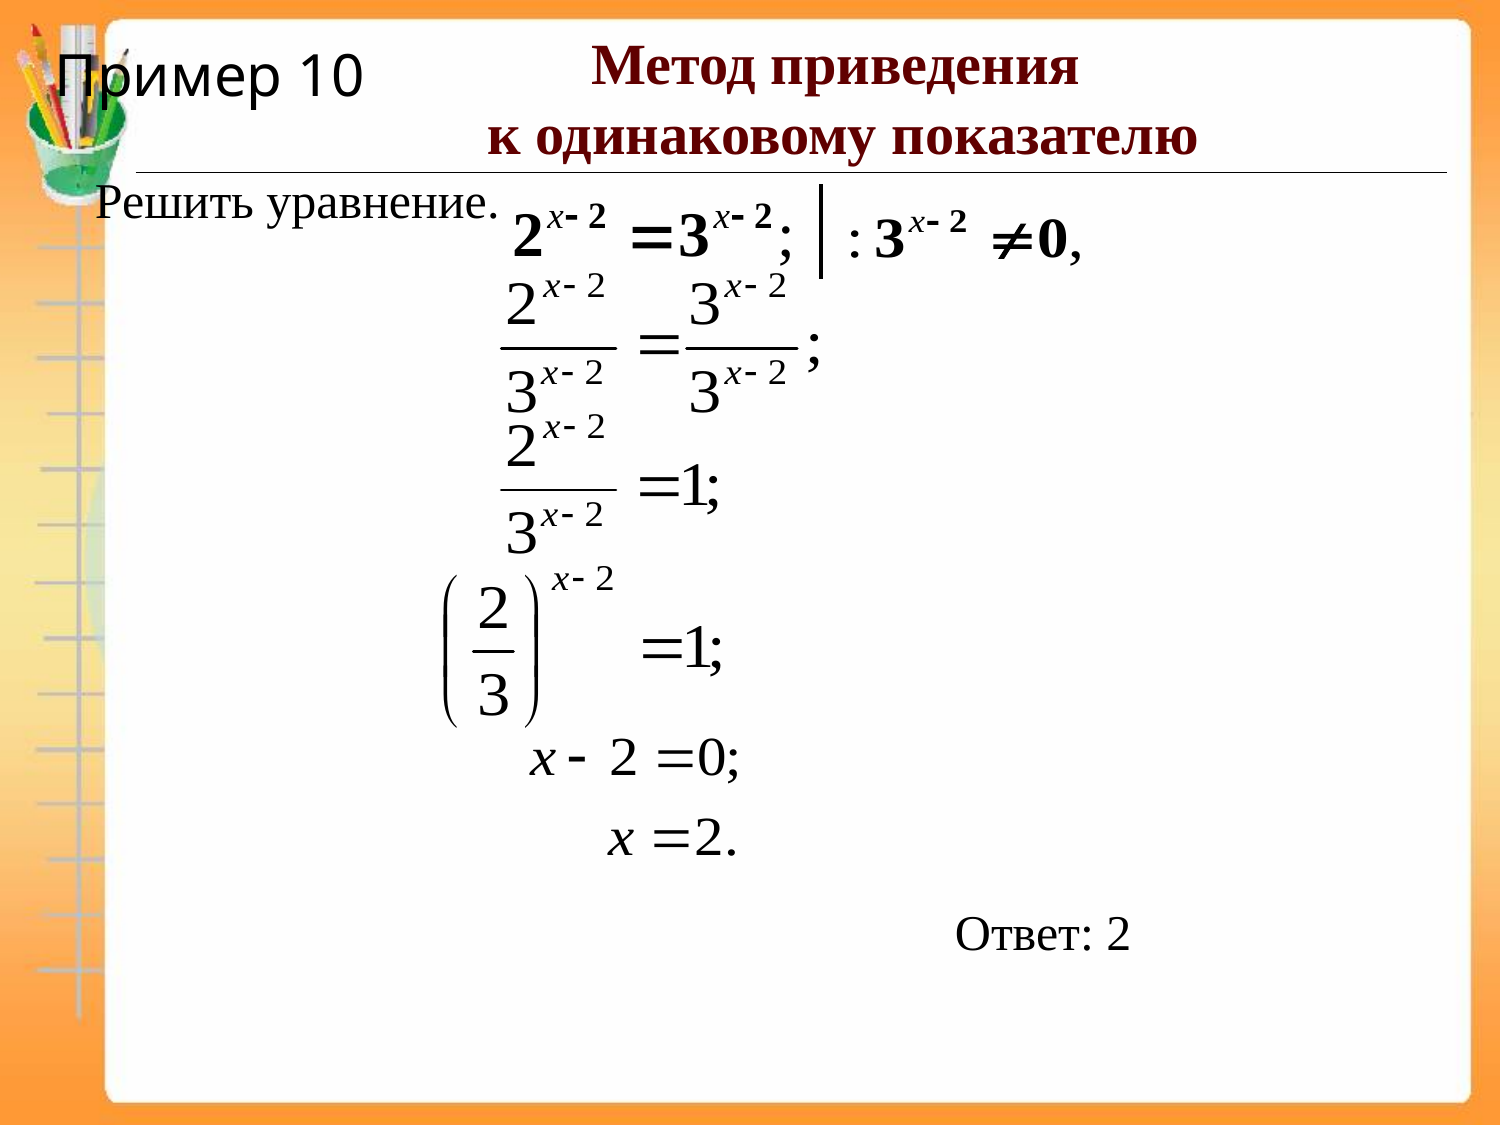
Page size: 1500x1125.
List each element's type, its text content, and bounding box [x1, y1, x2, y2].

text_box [502, 187, 806, 253]
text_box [518, 724, 751, 799]
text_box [430, 548, 736, 740]
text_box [489, 396, 735, 547]
text_box Решить уравнение. [79, 160, 552, 236]
text_box Ответ: 2 [940, 893, 1147, 968]
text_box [596, 804, 745, 870]
picture [0, 0, 1500, 1125]
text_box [489, 255, 834, 426]
text_box Пример 10 [39, 30, 380, 116]
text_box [841, 196, 1095, 282]
text_box Метод приведения к одинаковому показателю [430, 19, 1256, 171]
